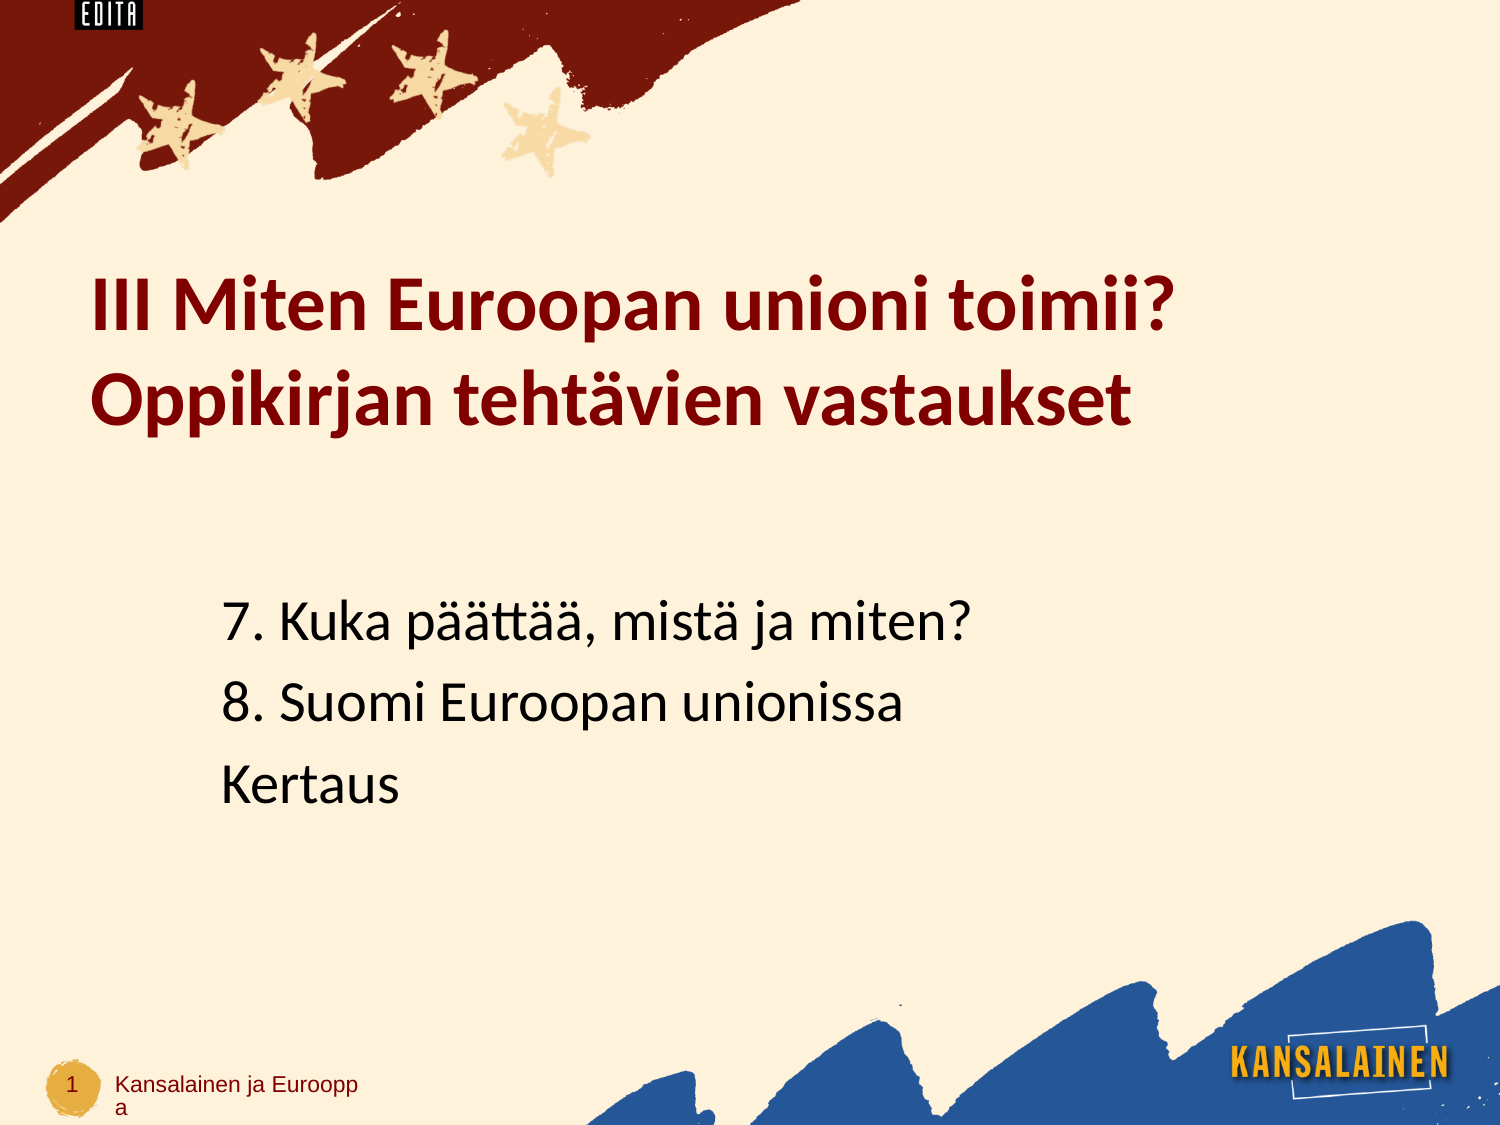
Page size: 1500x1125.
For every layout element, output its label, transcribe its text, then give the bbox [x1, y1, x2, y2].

title III Miten Euroopan unioni toimii? Oppikirjan tehtävien vastaukset [74, 243, 1412, 528]
list 7. Kuka päättää, mistä ja miten? 8. Suomi Euroopan unionissa Kertaus [206, 574, 1426, 1088]
picture [0, 0, 1500, 1125]
footer Kansalainen ja Eurooppa [99, 1062, 376, 1125]
slide_number 1 [37, 1062, 99, 1125]
